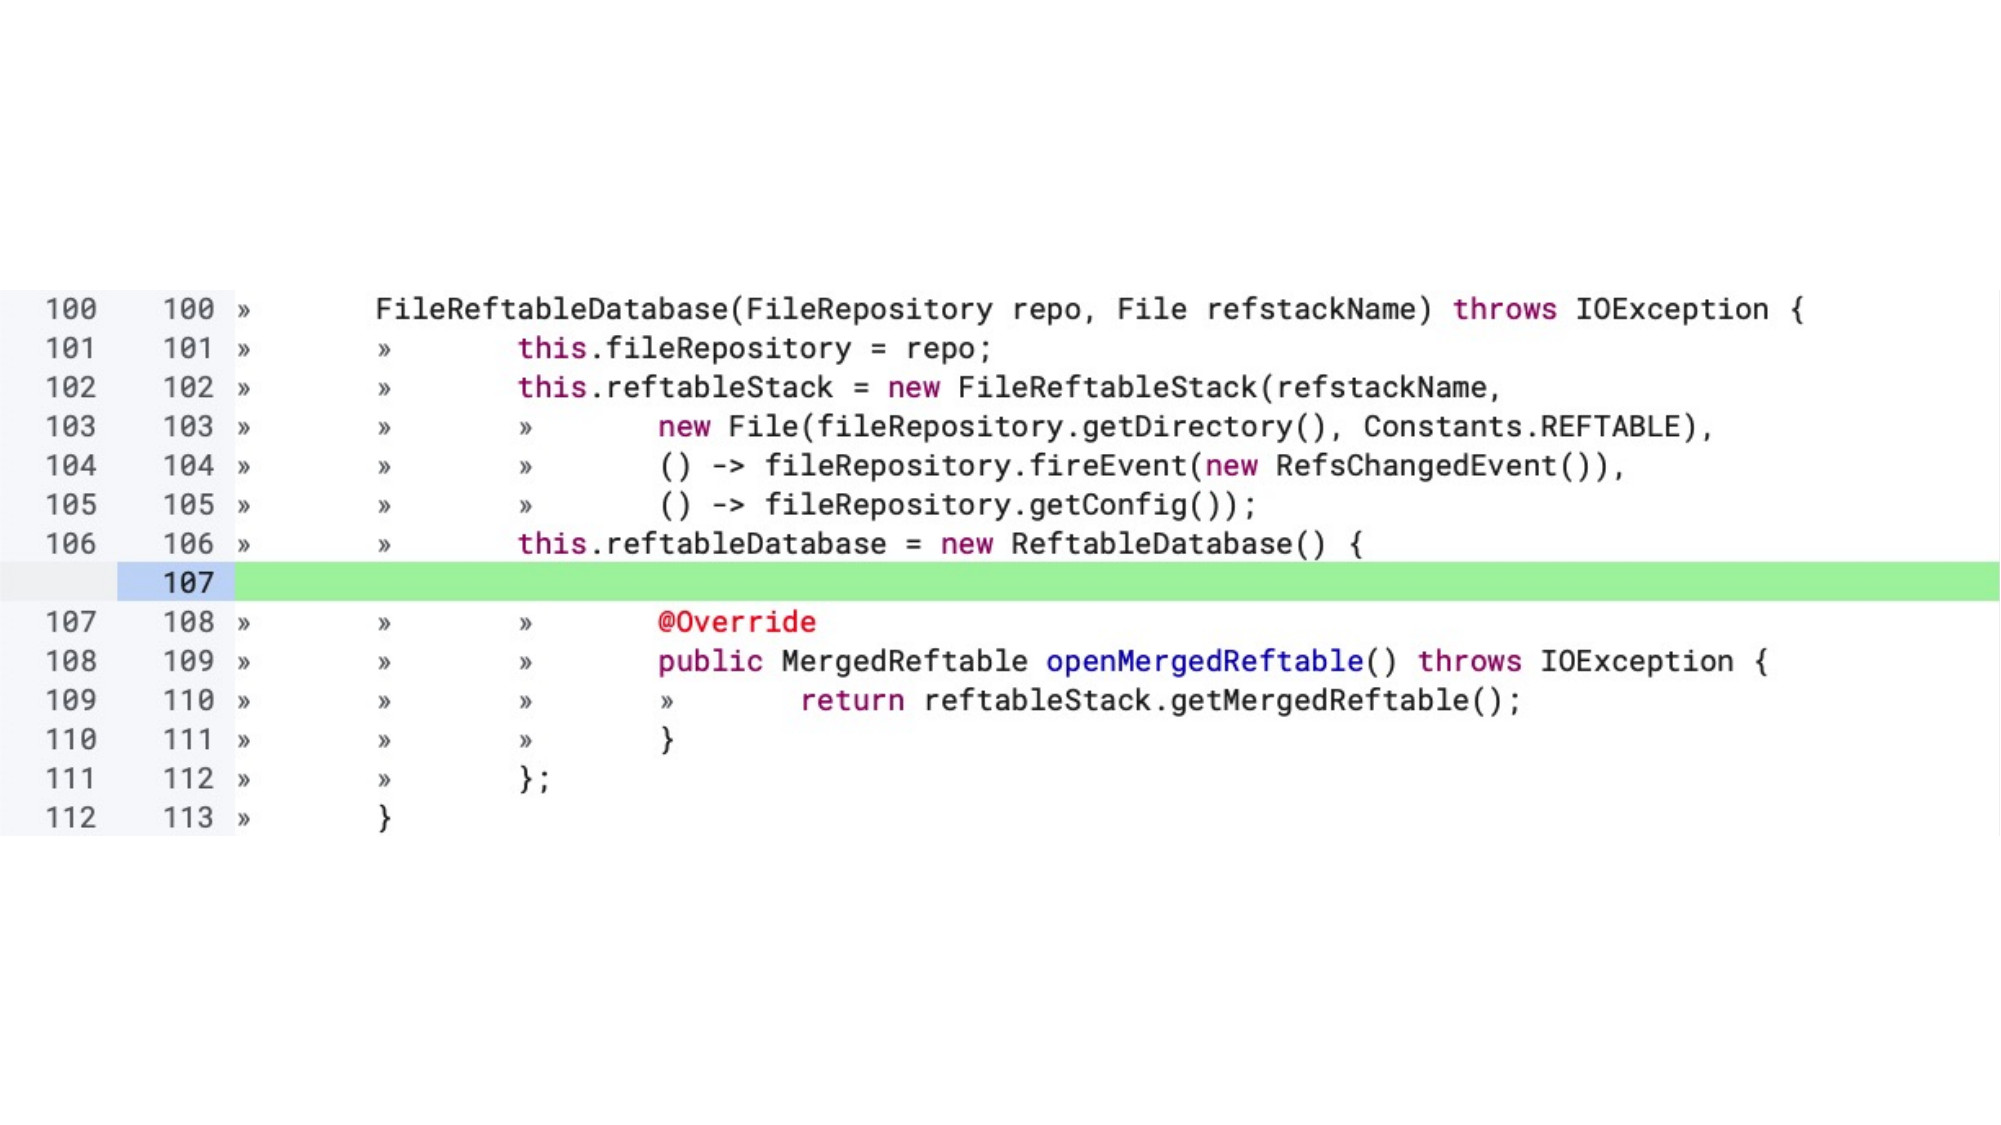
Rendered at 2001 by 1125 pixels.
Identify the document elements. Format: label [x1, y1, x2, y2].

picture [0, 289, 2000, 836]
